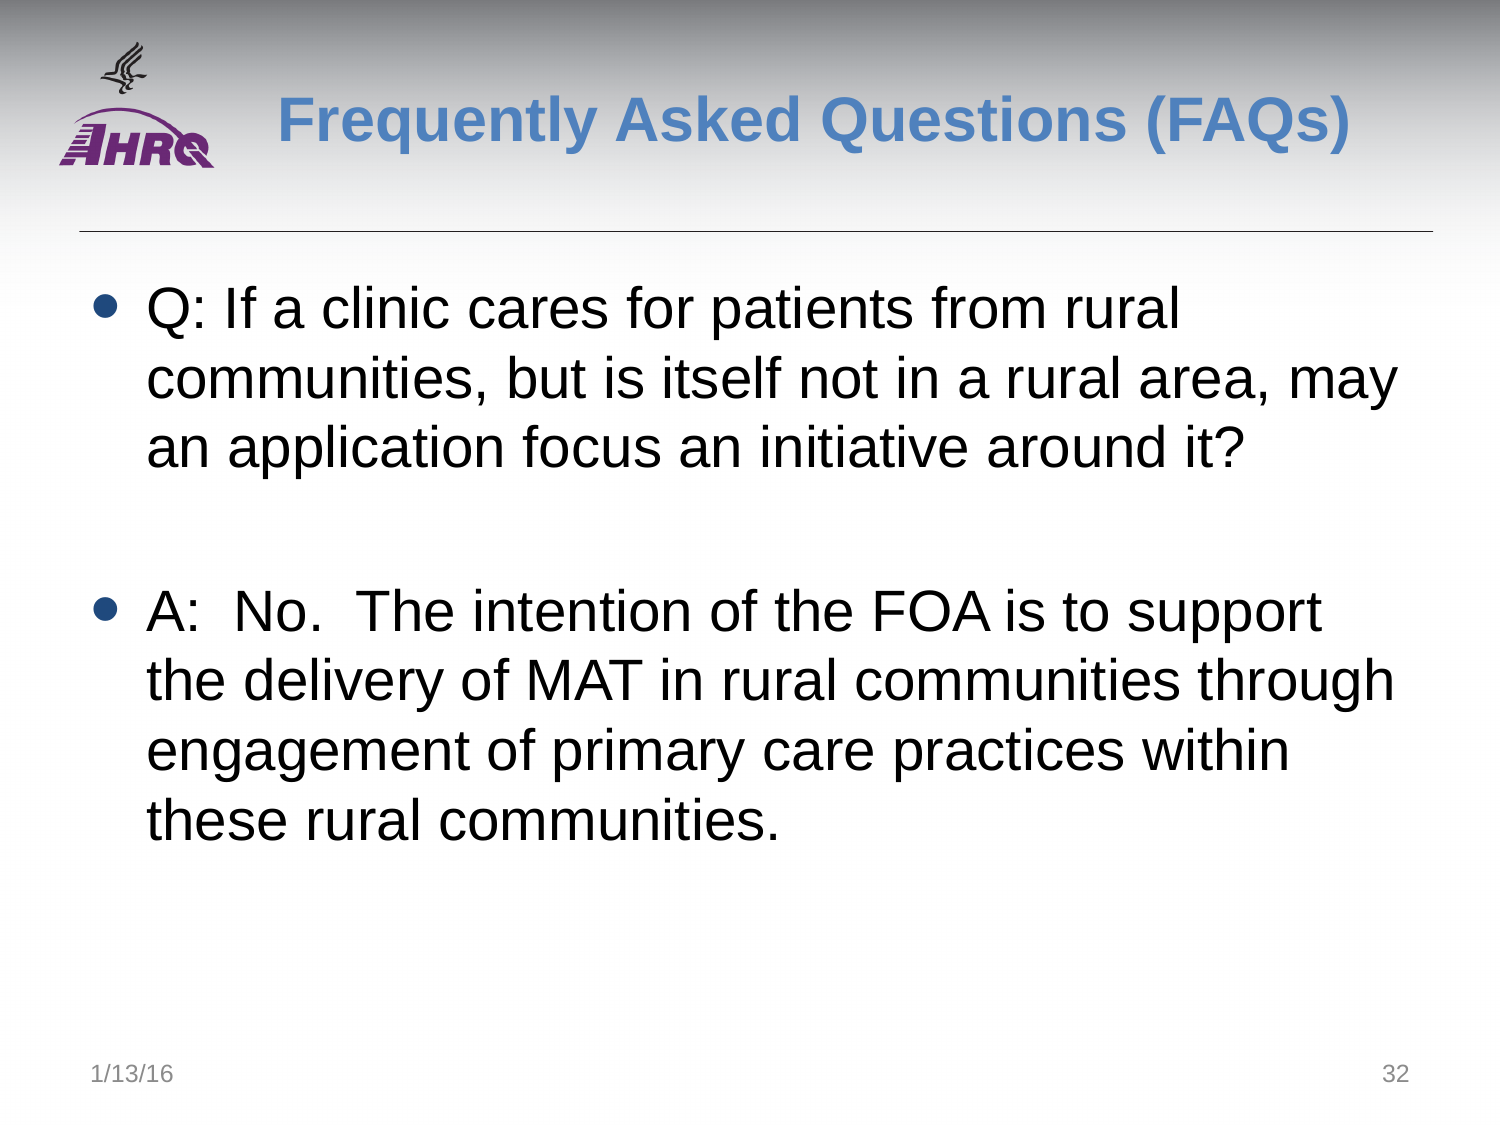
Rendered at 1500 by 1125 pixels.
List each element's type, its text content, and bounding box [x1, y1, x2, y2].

title Frequently Asked Questions (FAQs) [262, 45, 1425, 188]
slide_number 32 [1074, 1042, 1425, 1103]
picture [0, 0, 1500, 1125]
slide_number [75, 1042, 425, 1103]
list Q: If a clinic cares for patients from rural communities, but is itself not in a rural area, may an application focus an initiative around it? A: No. The intention of the FOA is to support the delivery of MAT in rural communities through engagement of primary care practices within these rural communities. [75, 262, 1425, 1005]
